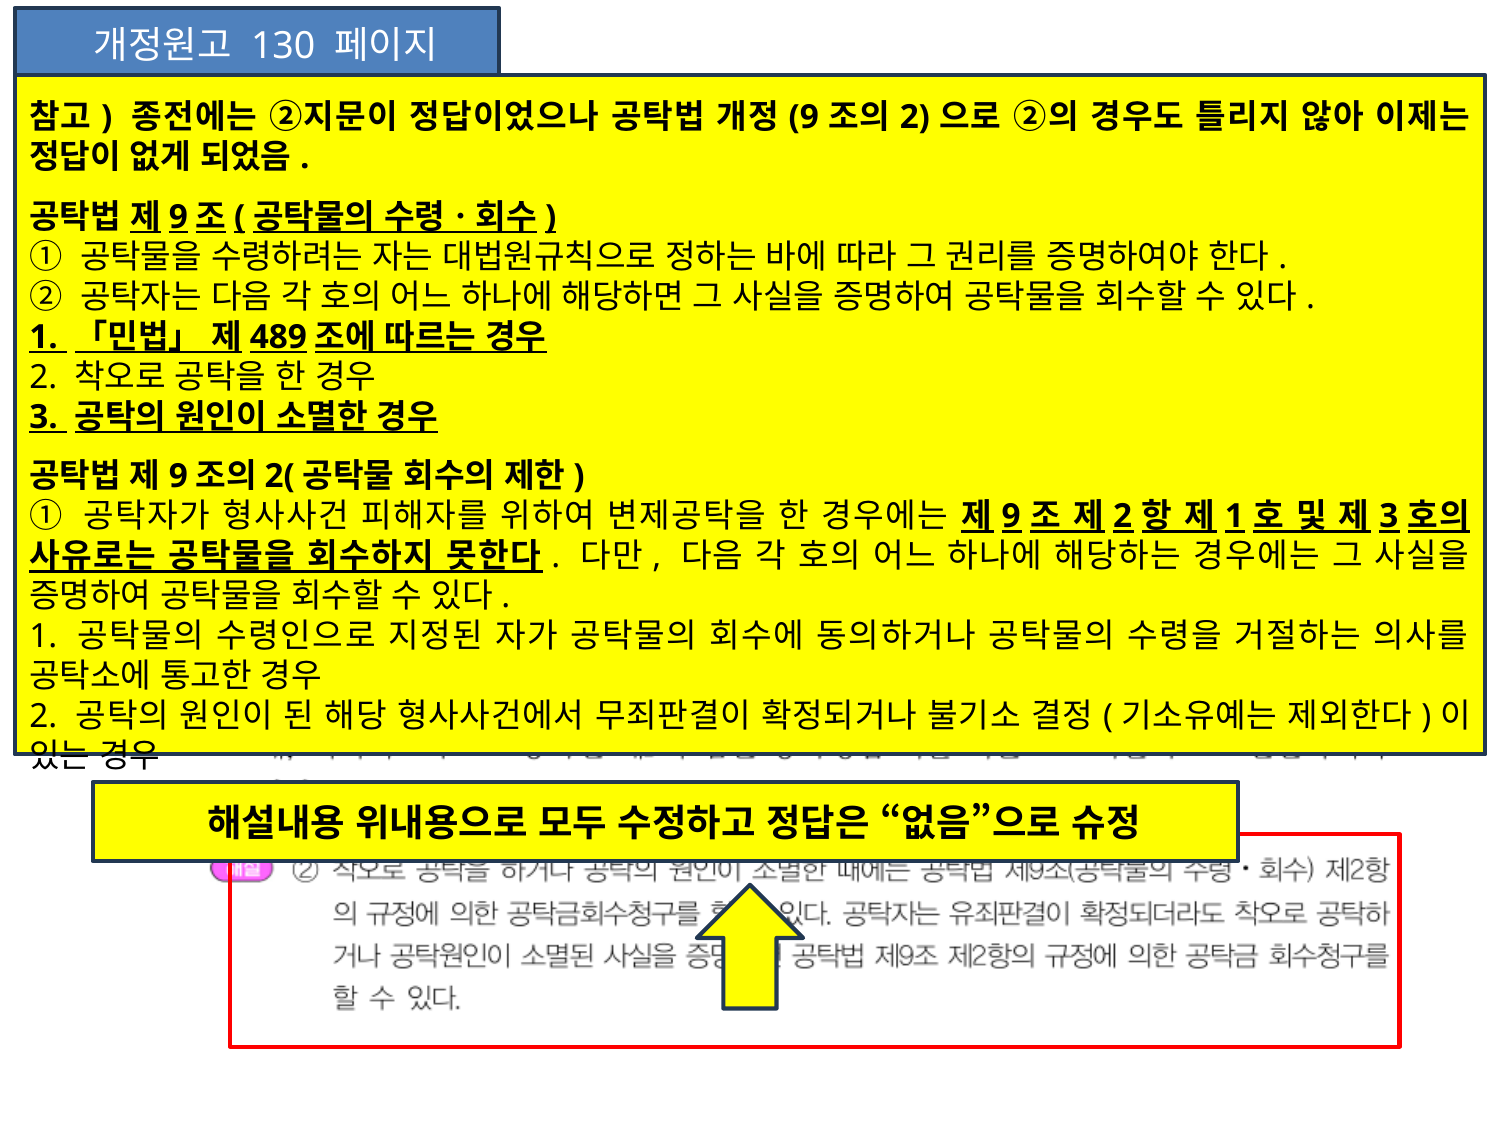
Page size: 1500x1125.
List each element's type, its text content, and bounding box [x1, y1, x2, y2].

picture [54, 113, 1500, 1125]
text_box 참고) 종전에는 ②지문이 정답이었으나 공탁법 개정(9조의2)으로 ②의 경우도 틀리지 않아 이제는 정답이 없게 되었음. 공탁법 제9조(공탁물의 수령ㆍ회수) ① 공탁물을 수령하려는 자는 대법원규칙으로 정하는 바에 따라 그 권리를 증명하여야 한다. ② 공탁자는 다음 각 호의 어느 하나에 해당하면 그 사실을 증명하여 공탁물을 회수할 수 있다. 1. 「민법」 제489조에 따르는 경우 2. 착오로 공탁을 한 경우 3. 공탁의 원인이 소멸한 경우 공탁법 제9조의2(공탁물 회수의 제한) ① 공탁자가 형사사건 피해자를 위하여 변제공탁을 한 경우에는 제9조 제2항 제1호 및 제3호의 사유로는 공탁물을 회수하지 못한다. 다만, 다음 각 호의 어느 하나에 해당하는 경우에는 그 사실을 증명하여 공탁물을 회수할 수 있다. 1. 공탁물의 수령인으로 지정된 자가 공탁물의 회수에 동의하거나 공탁물의 수령을 거절하는 의사를 공탁소에 통고한 경우 2. 공탁의 원인이 된 해당 형사사건에서 무죄판결이 확정되거나 불기소 결정(기소유예는 제외한다)이 있는 경우 [13, 73, 1487, 756]
text_box [0, 0, 1500, 75]
text_box 개정원고 130 페이지 [13, 6, 501, 73]
